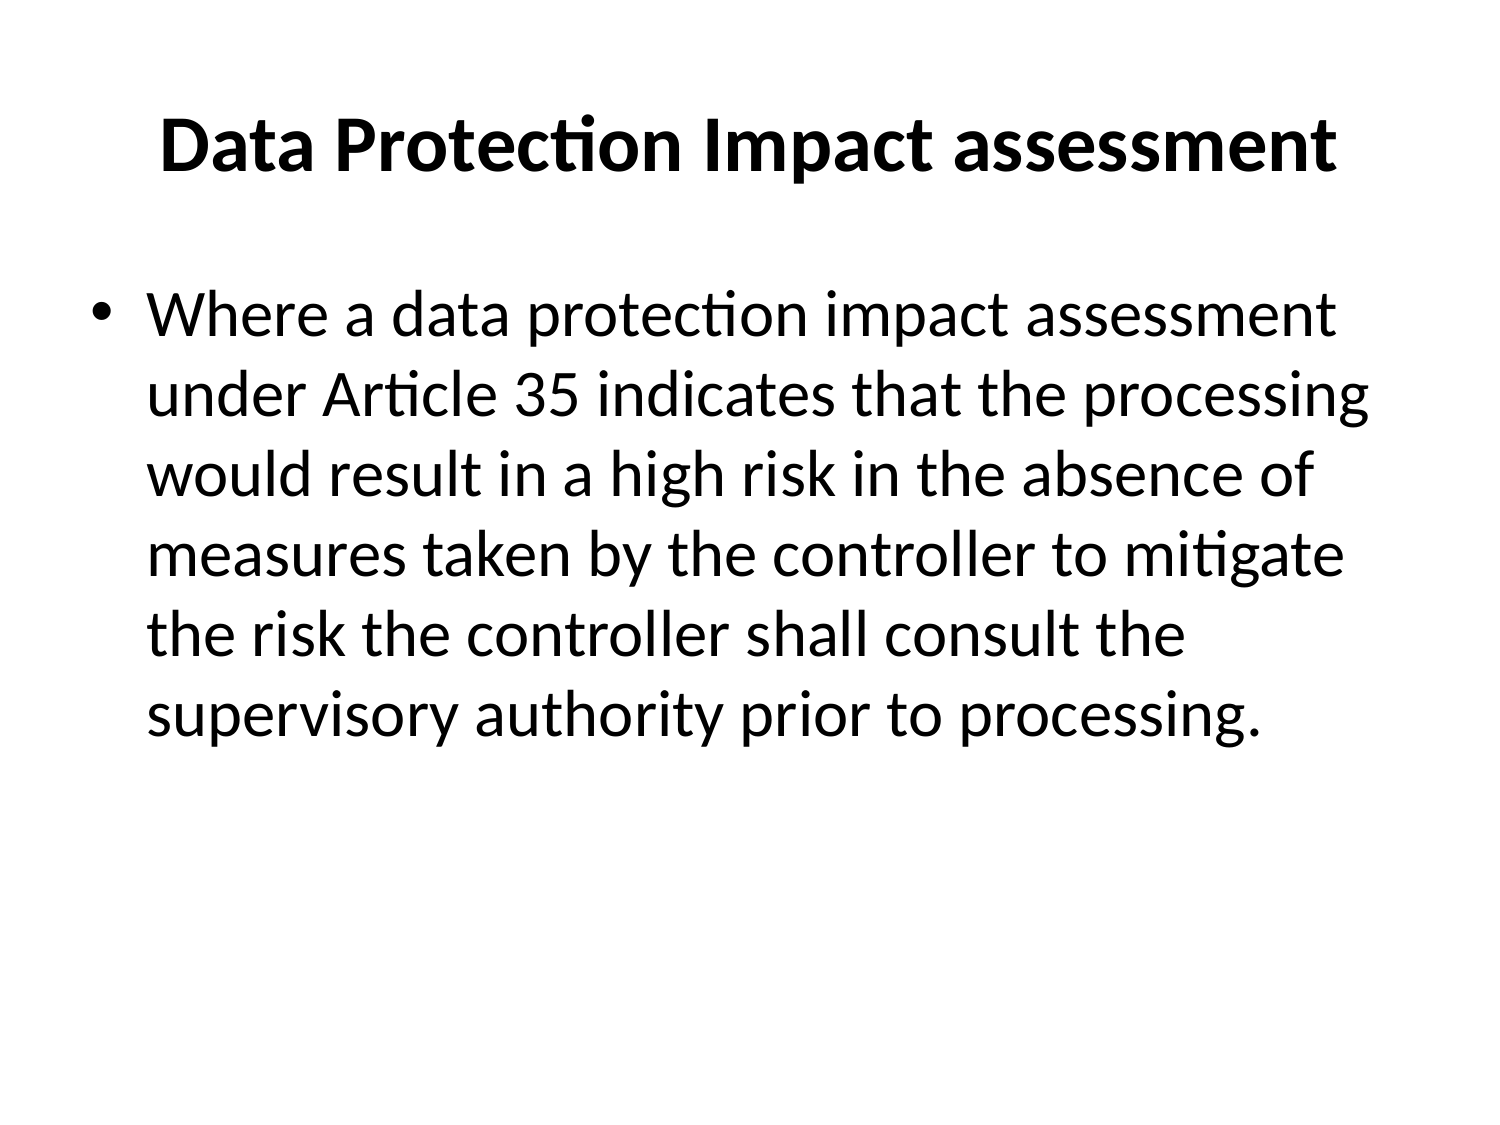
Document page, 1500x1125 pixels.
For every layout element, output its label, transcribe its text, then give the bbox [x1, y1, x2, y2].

list Where a data protection impact assessment under Article 35 indicates that the processing would result in a high risk in the absence of measures taken by the controller to mitigate the risk the controller shall consult the supervisory authority prior to processing. [75, 262, 1425, 1005]
title Data Protection Impact assessment [75, 45, 1425, 233]
